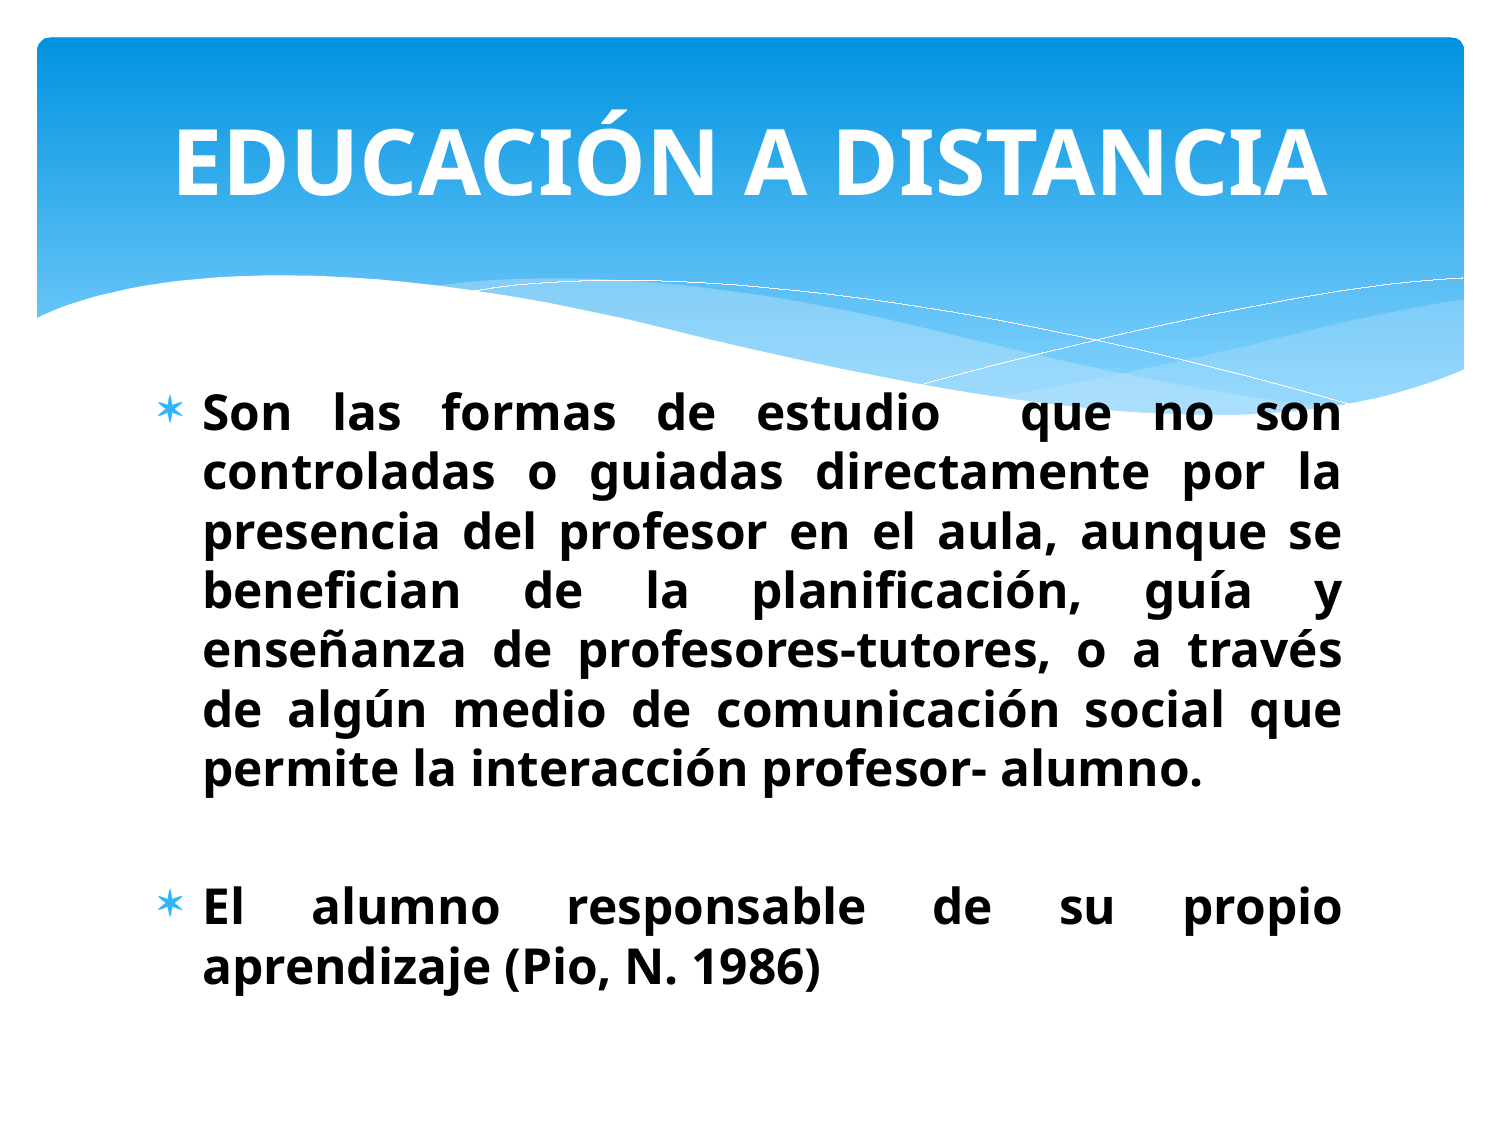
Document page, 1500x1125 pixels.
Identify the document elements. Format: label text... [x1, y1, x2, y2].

list Son las formas de estudio que no son controladas o guiadas directamente por la presencia del profesor en el aula, aunque se benefician de la planificación, guía y enseñanza de profesores-tutores, o a través de algún medio de comunicación social que permite la interacción profesor- alumno. El alumno responsable de su propio aprendizaje (Pio, N. 1986) [143, 373, 1359, 1005]
title EDUCACIÓN A DISTANCIA [75, 55, 1425, 261]
